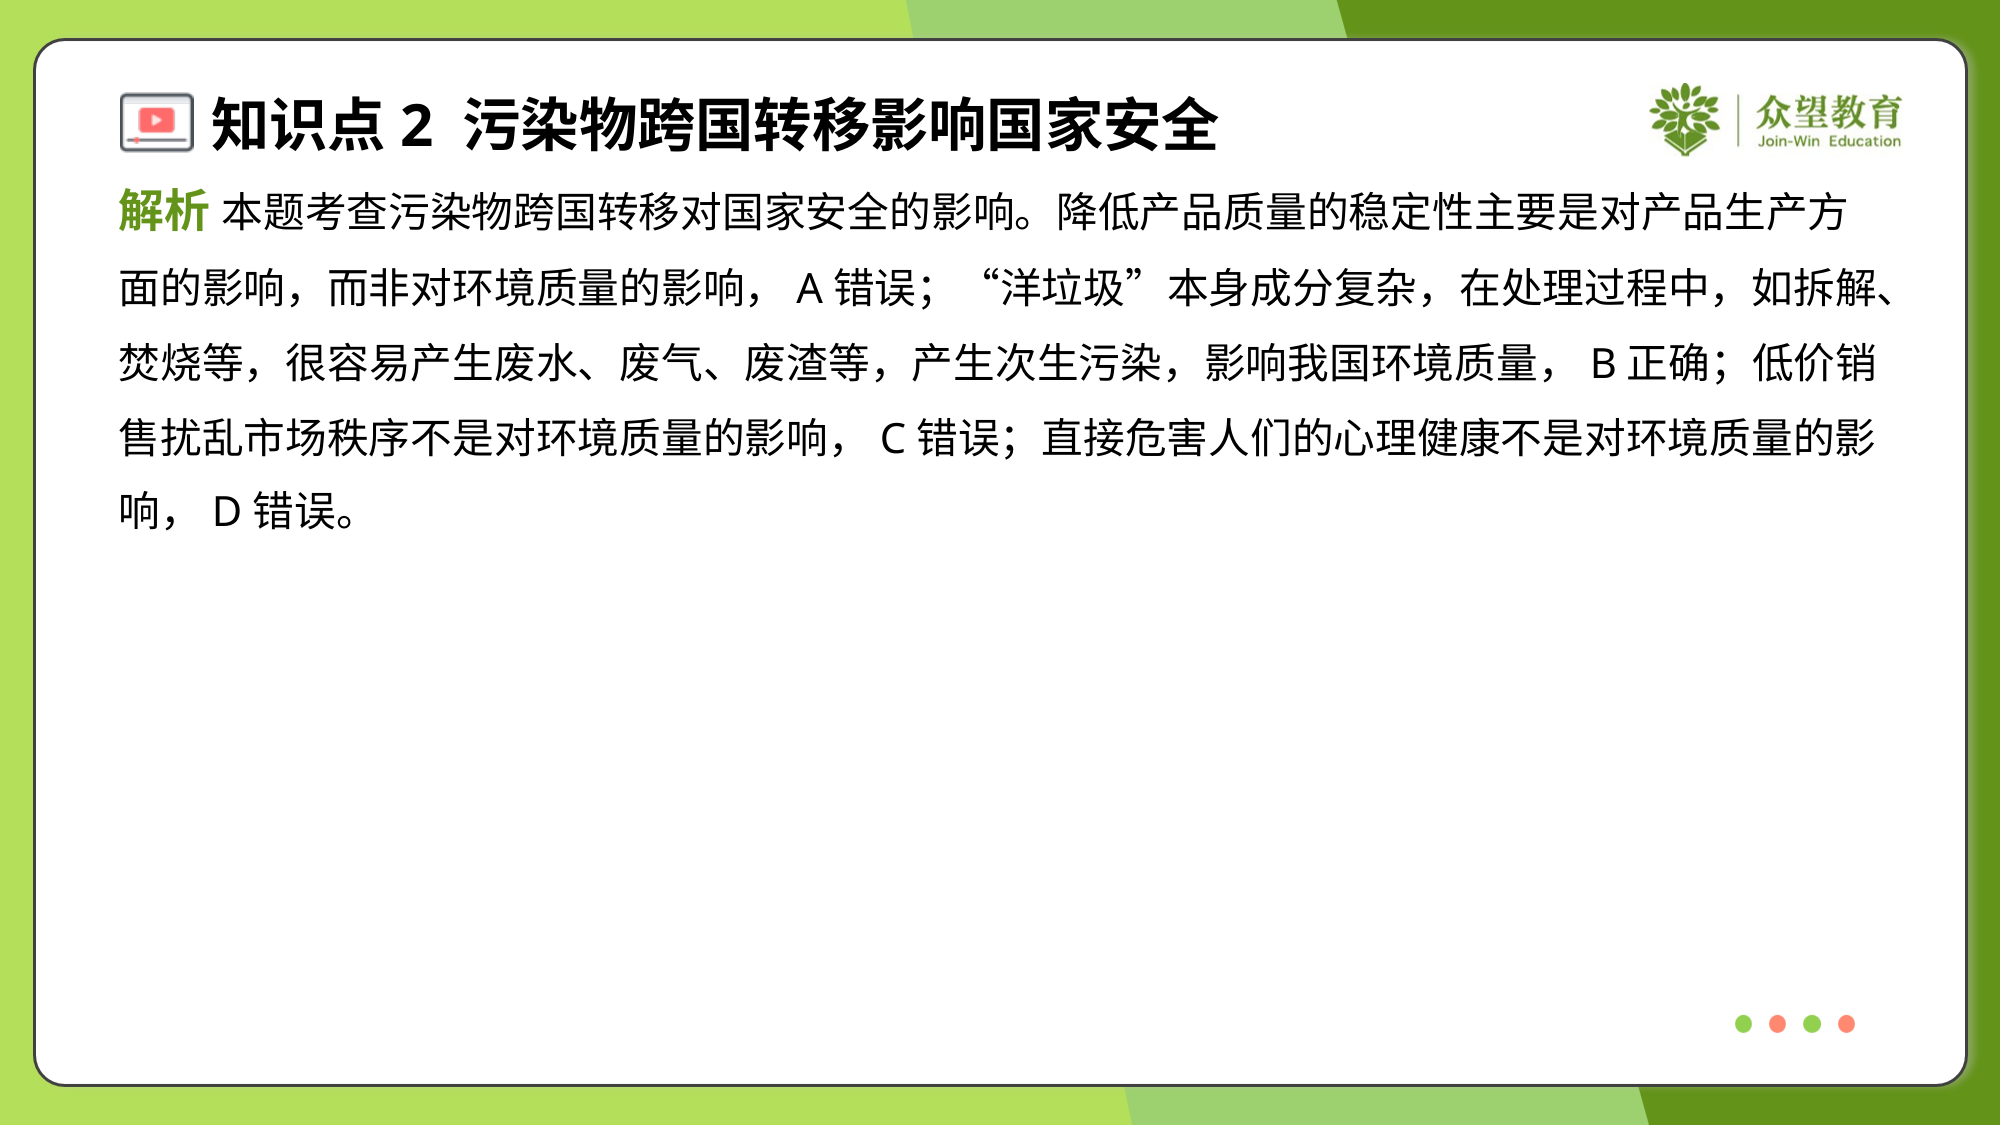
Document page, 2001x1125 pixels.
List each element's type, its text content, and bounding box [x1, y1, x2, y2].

picture [0, 0, 2000, 1125]
text_box 解析 本题考查污染物跨国转移对国家安全的影响。降低产品质量的稳定性主要是对产品生产方 面的影响，而非对环境质量的影响，A错误；“洋垃圾”本身成分复杂，在处理过程中，如拆解、 焚烧等，很容易产生废水、废气、废渣等，产生次生污染，影响我国环境质量，B正确；低价销 售扰乱市场秩序不是对环境质量的影响，C错误；直接危害人们的心理健康不是对环境质量的影 响，D错误。 [118, 159, 1883, 527]
